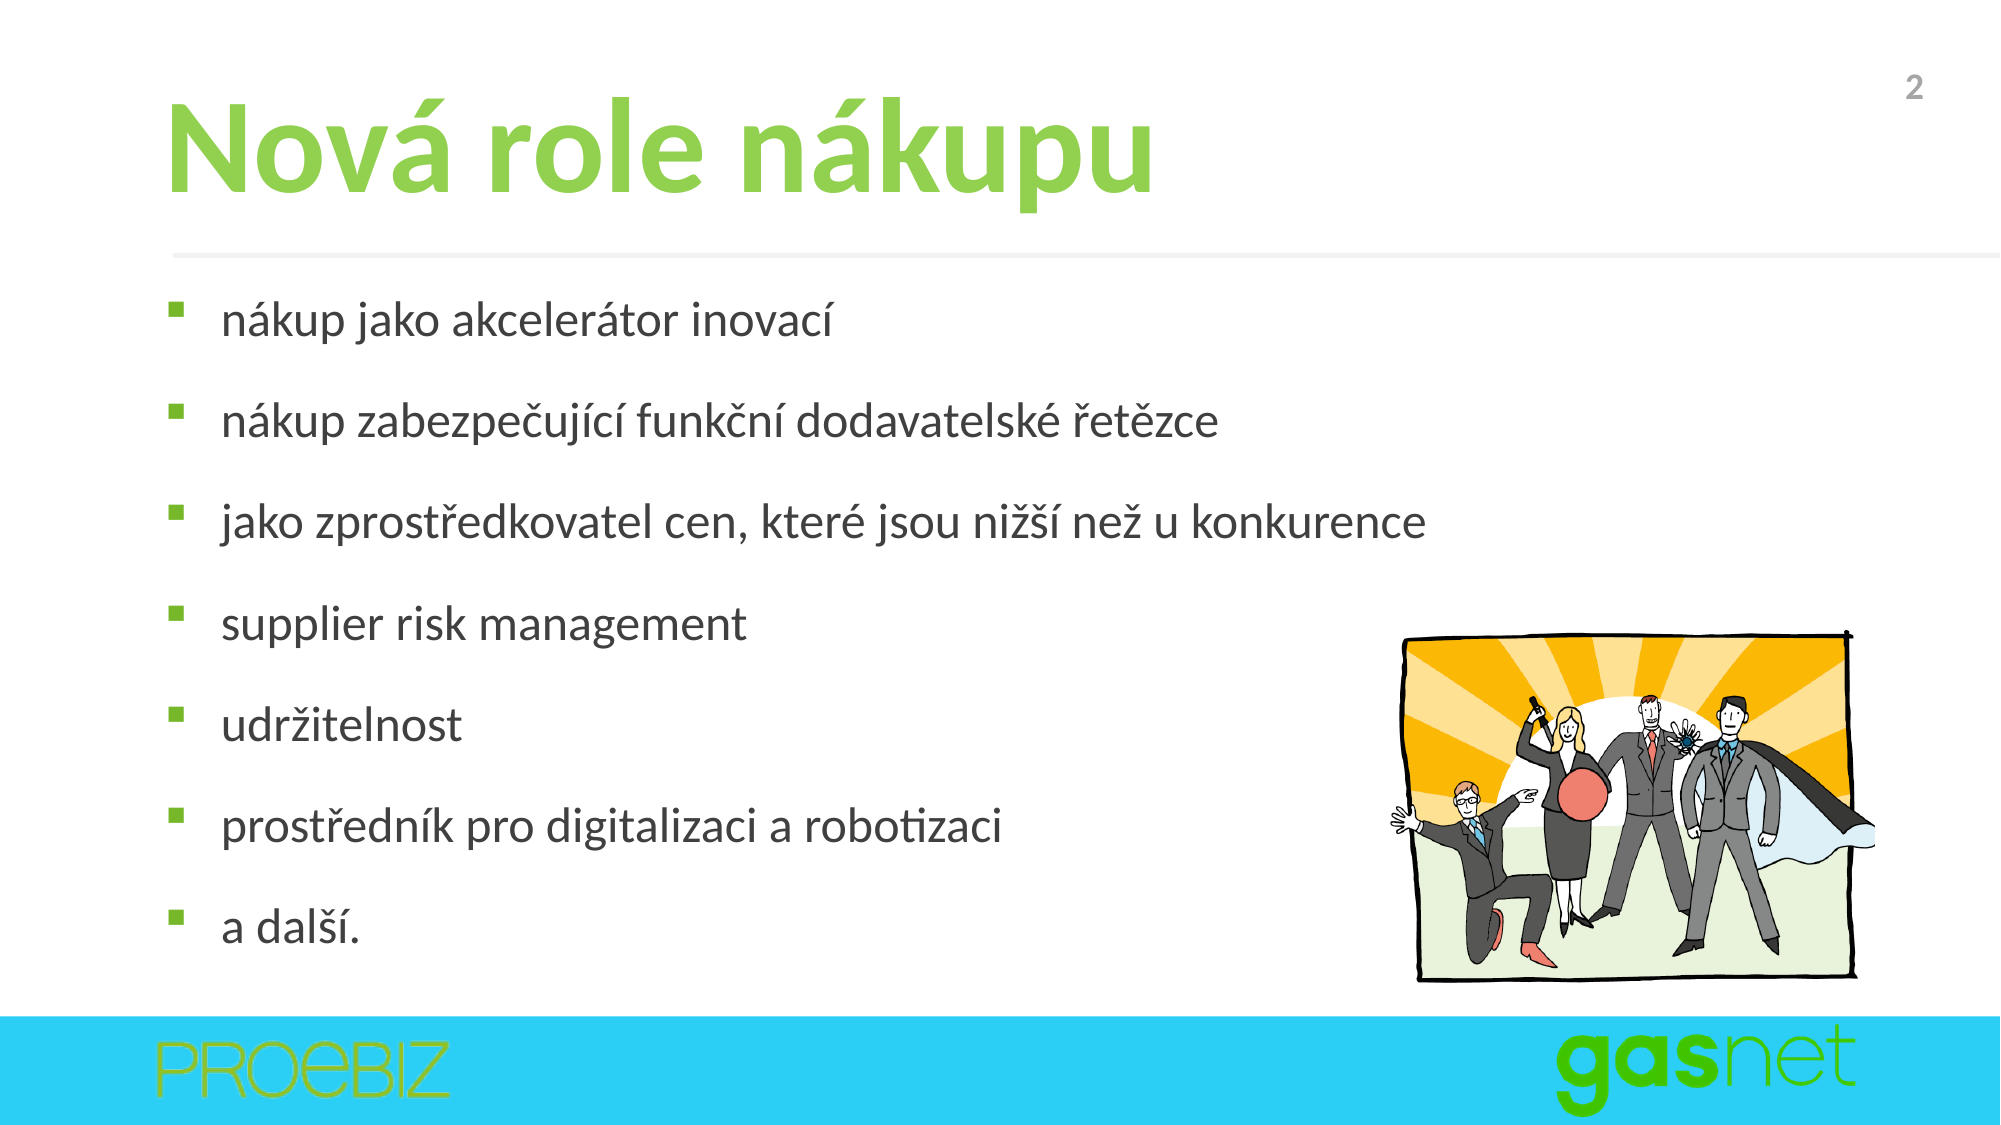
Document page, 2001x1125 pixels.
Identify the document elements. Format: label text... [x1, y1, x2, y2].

picture [1389, 626, 1876, 1125]
slide_number 2 [1472, 54, 1940, 115]
title Nová role nákupu [149, 45, 1900, 233]
text_box [0, 1014, 1536, 1125]
list nákup jako akcelerátor inovací nákup zabezpečující funkční dodavatelské řetězce jako zprostředkovatel cen, které jsou nižší než u konkurence supplier risk management udržitelnost prostředník pro digitalizaci a robotizaci a další. [149, 267, 1900, 889]
text_box [1876, 1014, 2000, 1125]
picture [149, 1022, 459, 1118]
